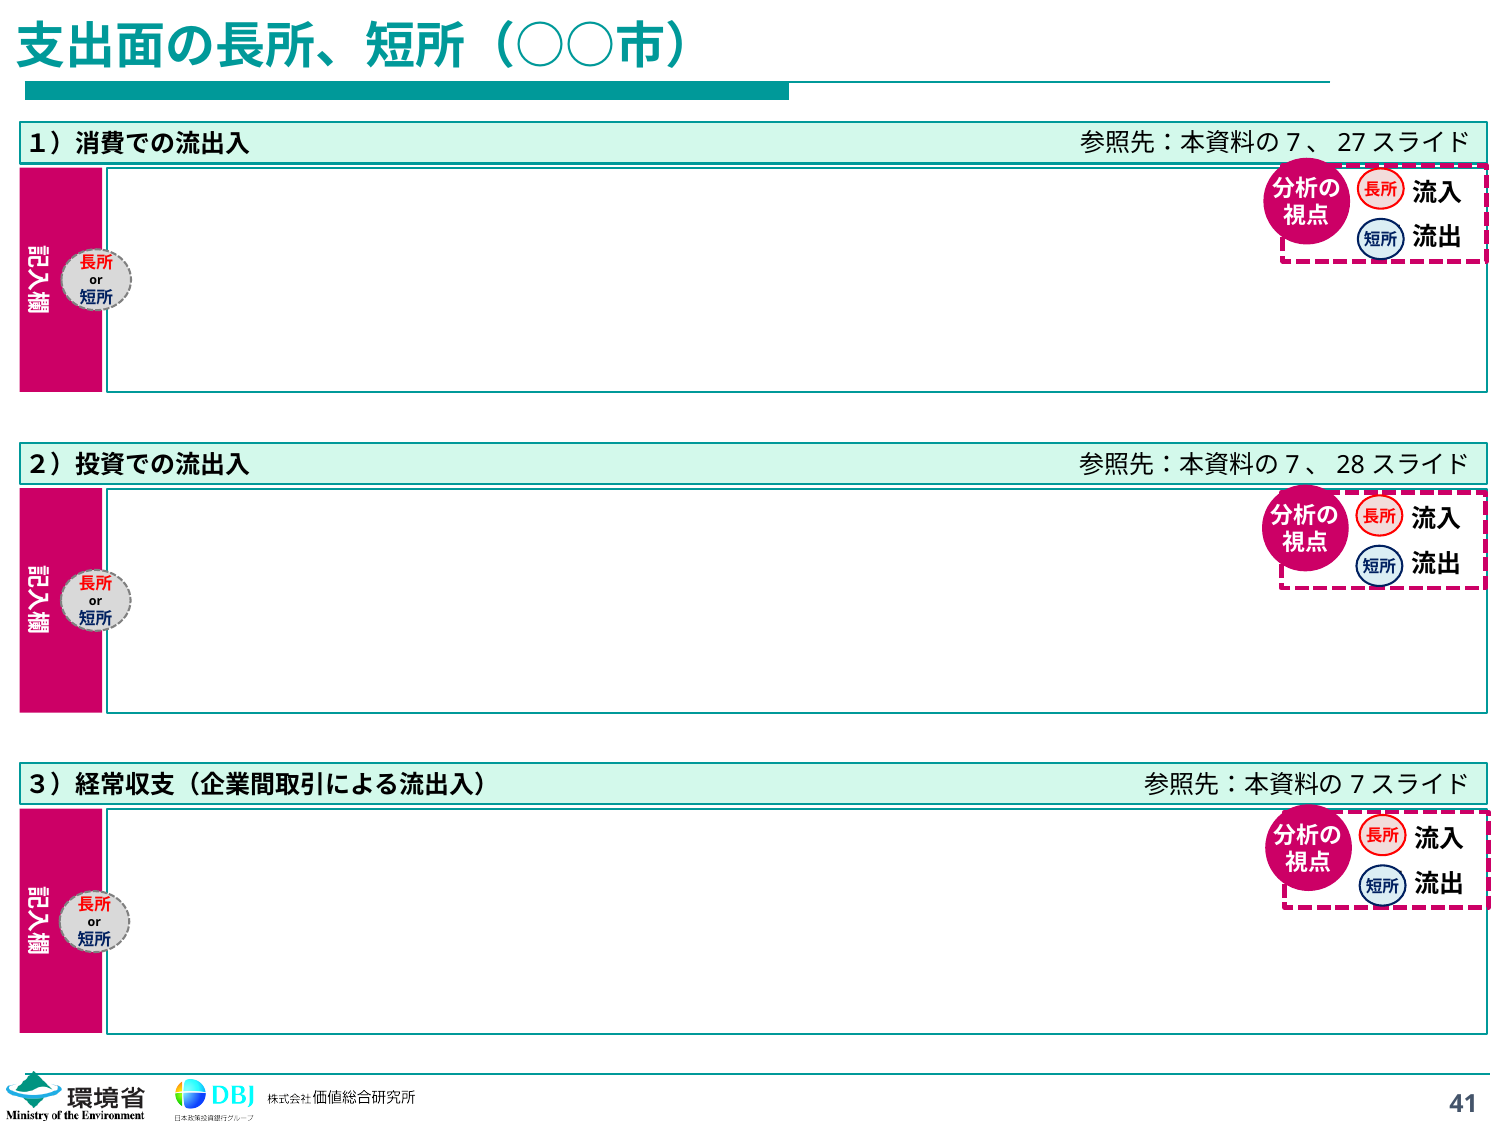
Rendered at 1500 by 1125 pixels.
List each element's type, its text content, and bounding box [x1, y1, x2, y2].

text_box 長所 or 短所 [61, 249, 132, 311]
text_box 参照先：本資料の7、27スライド [1412, 120, 1487, 157]
picture [2, 1071, 148, 1125]
text_box 参照先：本資料の7スライド [1411, 762, 1486, 802]
text_box 長所 or 短所 [59, 891, 130, 953]
text_box ３）経常収支（企業間取引による流出入） [19, 763, 1411, 805]
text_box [1261, 484, 1486, 589]
text_box 記入欄 [19, 808, 103, 1033]
text_box [106, 488, 1487, 714]
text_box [1264, 803, 1489, 908]
text_box １）消費での流出入 [19, 122, 1412, 164]
slide_number 41 [1431, 1080, 1497, 1122]
title 支出面の長所、短所（○○市） [0, 0, 1500, 82]
text_box ２）投資での流出入 [19, 443, 1411, 485]
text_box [1263, 157, 1487, 262]
text_box 長所 or 短所 [60, 569, 131, 631]
picture [171, 1075, 419, 1125]
text_box 記入欄 [19, 488, 103, 713]
text_box [106, 809, 1487, 1034]
text_box [106, 167, 1487, 393]
text_box 参照先：本資料の7、28スライド [1411, 442, 1486, 484]
text_box 記入欄 [19, 167, 103, 392]
